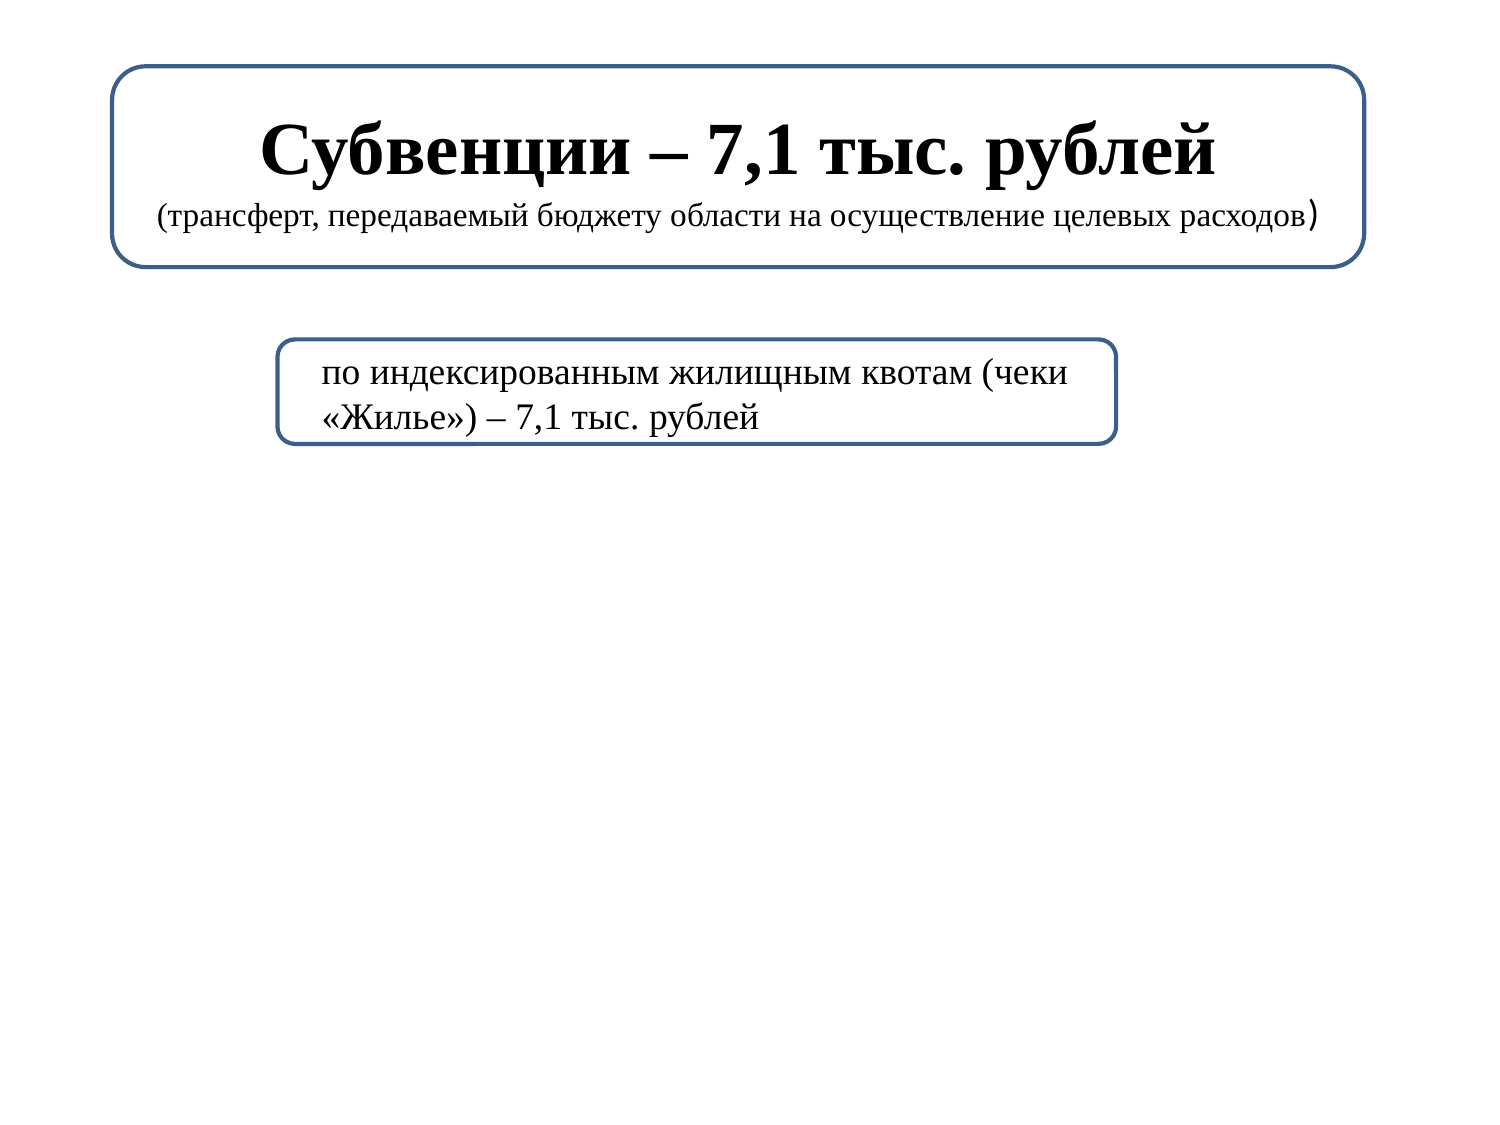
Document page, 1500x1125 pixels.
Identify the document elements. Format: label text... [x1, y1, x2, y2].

text_box [275, 337, 1119, 447]
text_box Субвенции – 7,1 тыс. рублей (трансферт, передаваемый бюджету области на осуществление целевых расходов) [109, 64, 1367, 270]
